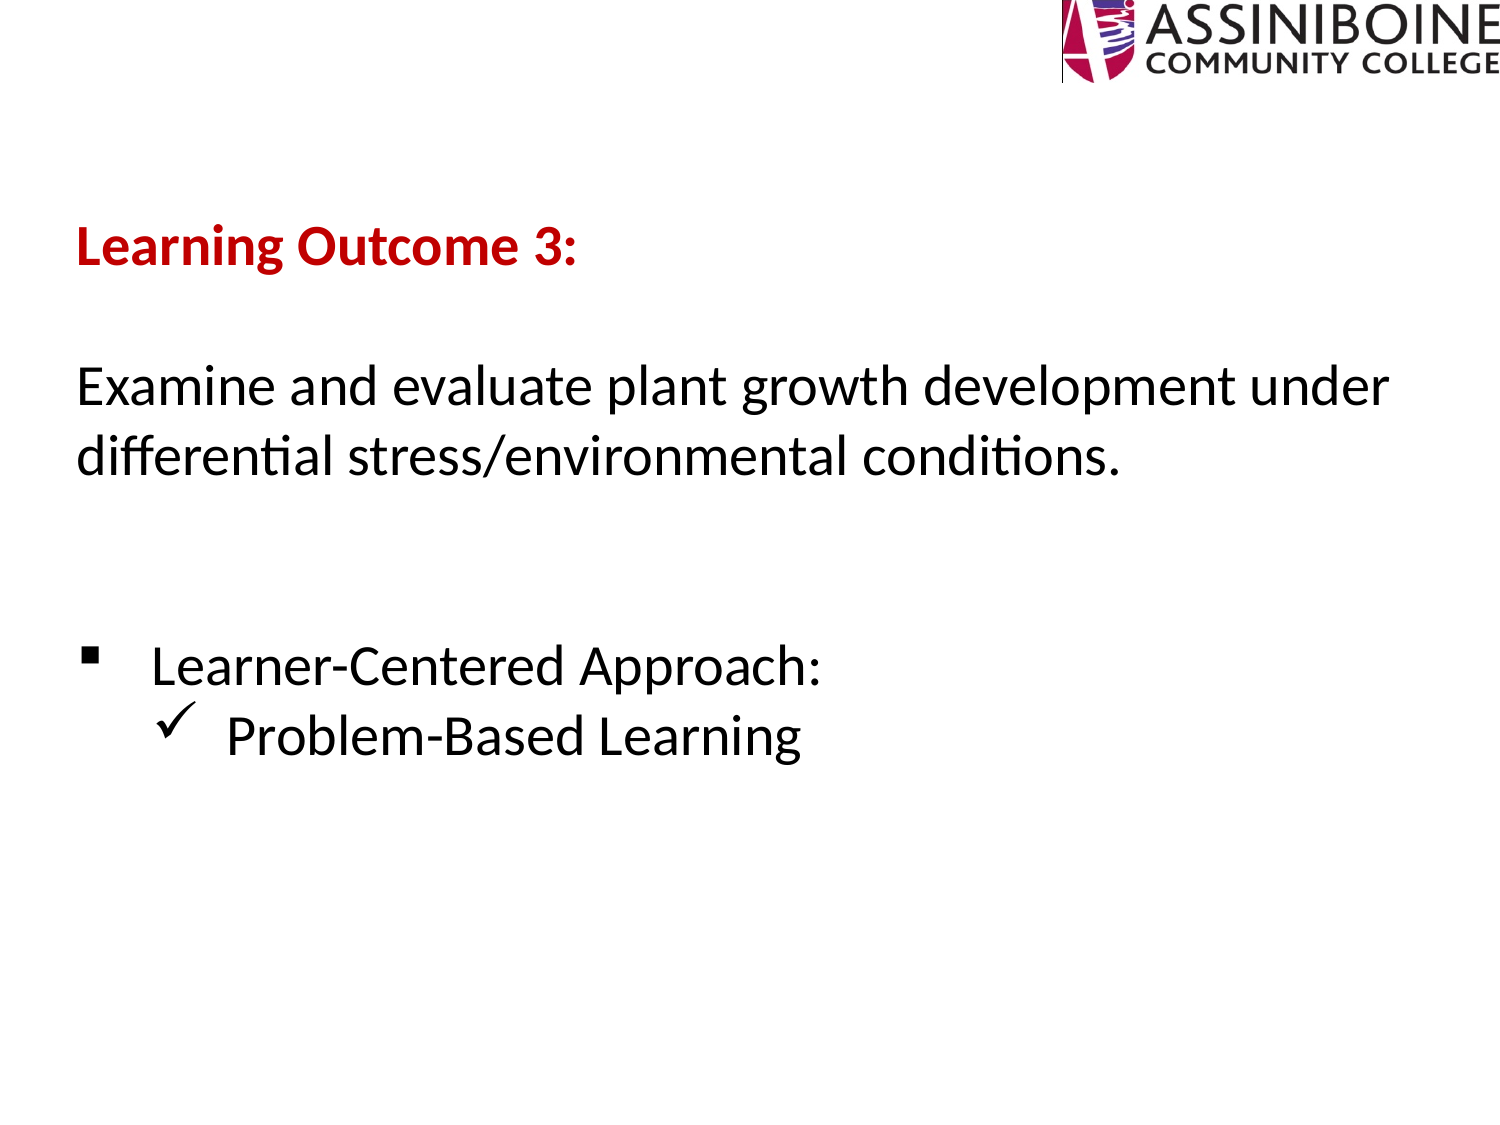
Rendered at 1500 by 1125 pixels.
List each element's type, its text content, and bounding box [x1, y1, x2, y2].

picture [1062, 0, 1500, 83]
text_box Learning Outcome 3: Examine and evaluate plant growth development under differential stress/environmental conditions. Learner-Centered Approach: Problem-Based Learning [61, 199, 1433, 915]
